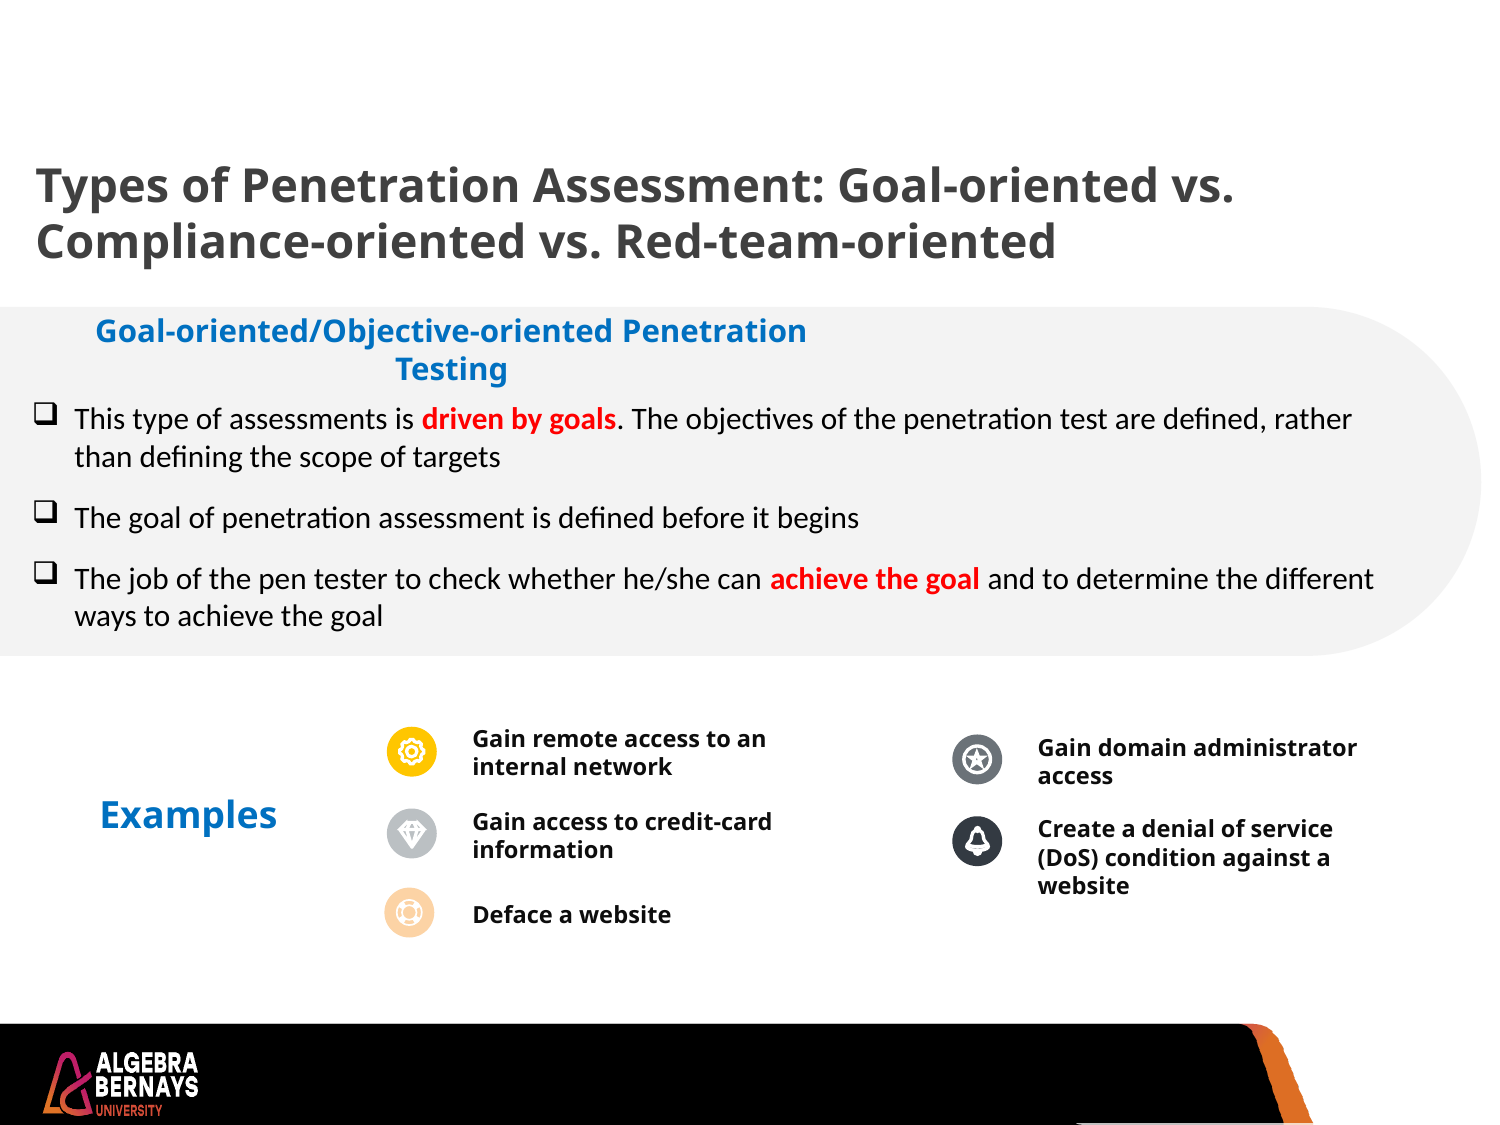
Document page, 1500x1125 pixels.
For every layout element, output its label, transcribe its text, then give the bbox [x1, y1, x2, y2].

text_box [952, 816, 1003, 867]
text_box [0, 305, 1380, 657]
text_box Gain remote access to an internal network [457, 716, 849, 788]
text_box [384, 887, 435, 938]
picture [0, 1023, 1468, 1125]
text_box [884, 305, 1483, 636]
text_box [952, 734, 1003, 785]
text_box Gain access to credit-card information [457, 799, 849, 871]
text_box This type of assessments is driven by goals. The objectives of the penetration test are defined, rather than defining the scope of targets The goal of penetration assessment is defined before it begins The job of the pen tester to check whether he/she can achieve the goal and to determine the different ways to achieve the goal [20, 391, 1390, 641]
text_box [386, 808, 437, 859]
text_box Examples [48, 783, 329, 843]
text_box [386, 726, 437, 777]
text_box Goal-oriented/Objective-oriented Penetration Testing [20, 303, 884, 394]
text_box Gain domain administrator access [1022, 725, 1414, 797]
text_box Types of Penetration Assessment: Goal-oriented vs. Compliance-oriented vs. Red-team-oriented [20, 151, 1435, 272]
text_box [395, 899, 423, 926]
text_box Create a denial of service (DoS) condition against a website [1022, 807, 1414, 907]
text_box Deface a website [457, 892, 849, 936]
